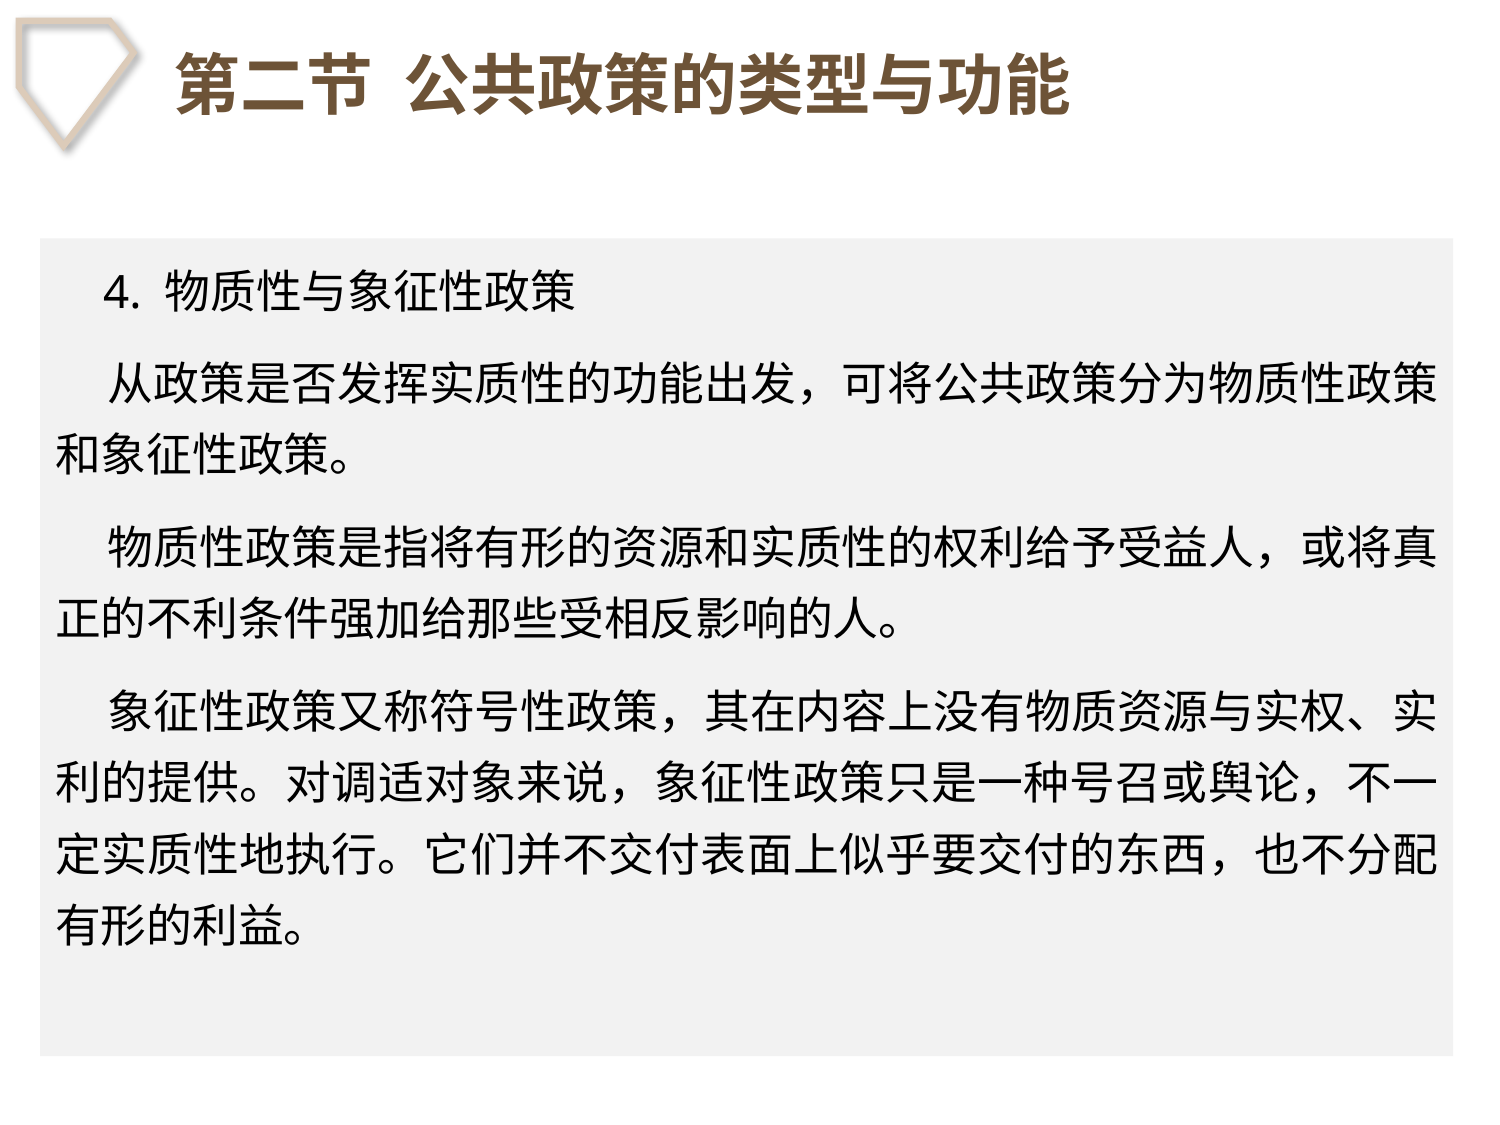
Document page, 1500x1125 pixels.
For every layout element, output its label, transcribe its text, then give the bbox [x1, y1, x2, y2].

title 第二节 公共政策的类型与功能 [158, 18, 1456, 159]
list 4. 物质性与象征性政策 从政策是否发挥实质性的功能出发，可将公共政策分为物质性政策和象征性政策。 物质性政策是指将有形的资源和实质性的权利给予受益人，或将真正的不利条件强加给那些受相反影响的人。 象征性政策又称符号性政策，其在内容上没有物质资源与实权、实利的提供。对调适对象来说，象征性政策只是一种号召或舆论，不一定实质性地执行。它们并不交付表面上似乎要交付的东西，也不分配有形的利益。 [40, 238, 1454, 1057]
